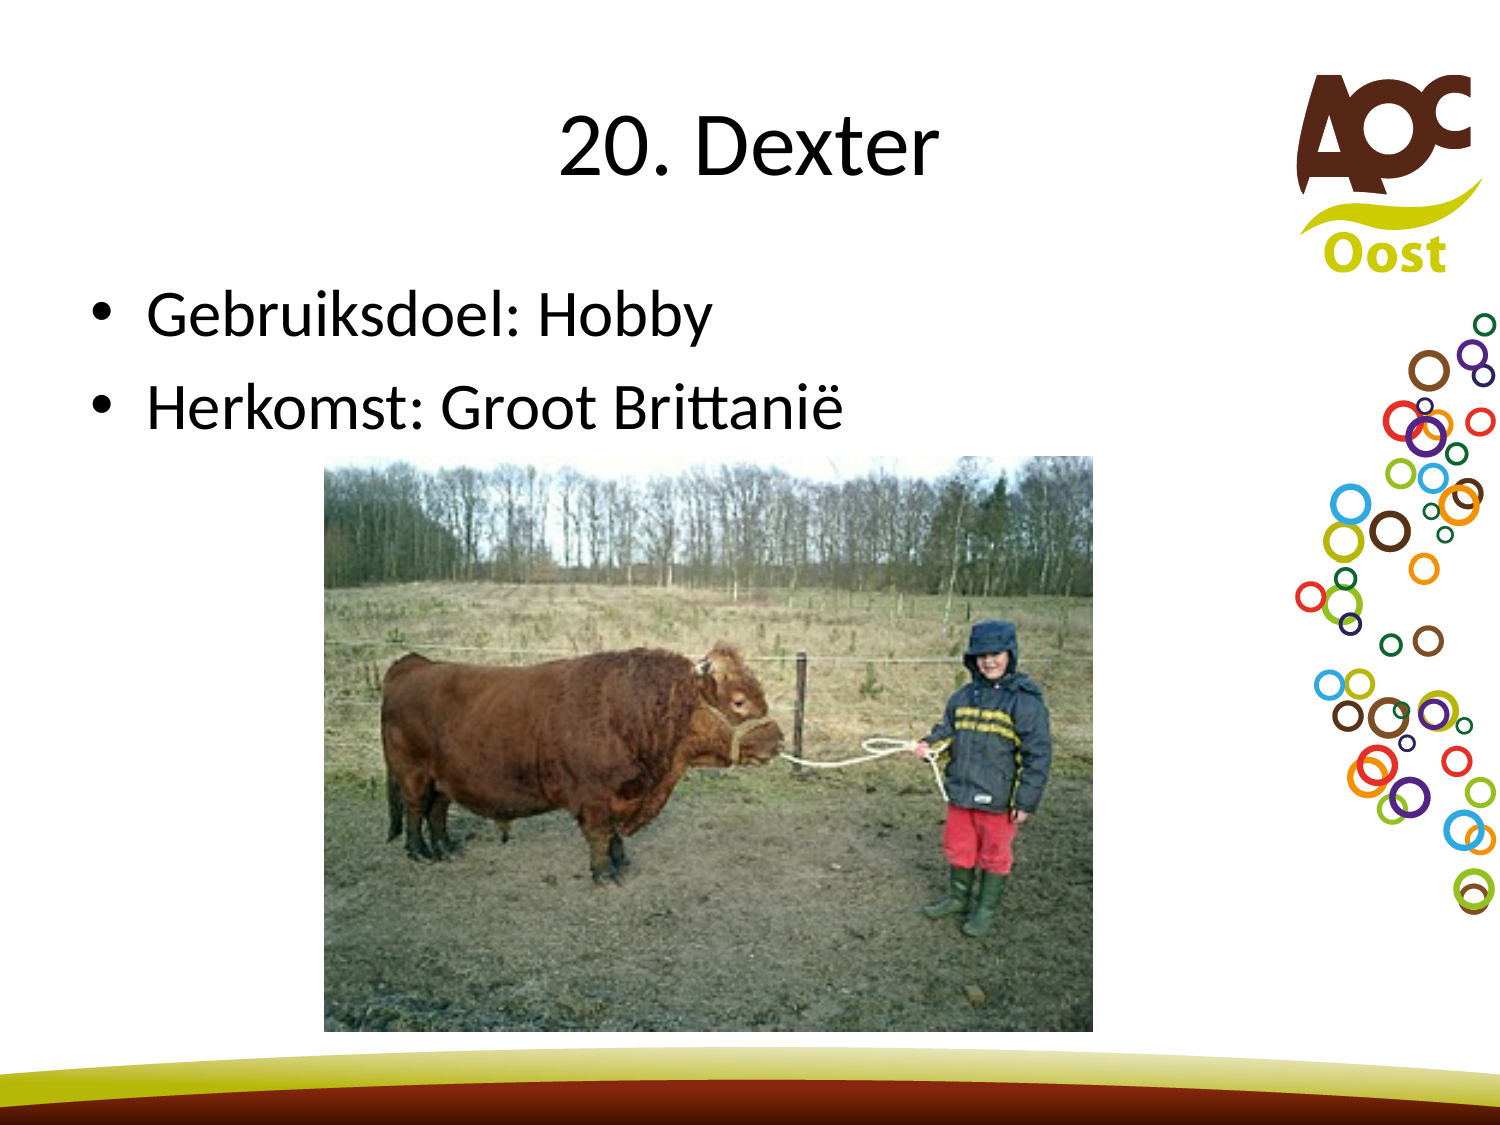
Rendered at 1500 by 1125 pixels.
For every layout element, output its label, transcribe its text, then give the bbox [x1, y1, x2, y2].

title 20. Dexter [75, 45, 1425, 233]
picture [0, 0, 1500, 1125]
list Gebruiksdoel: Hobby Herkomst: Groot Brittanië [75, 262, 1425, 1005]
